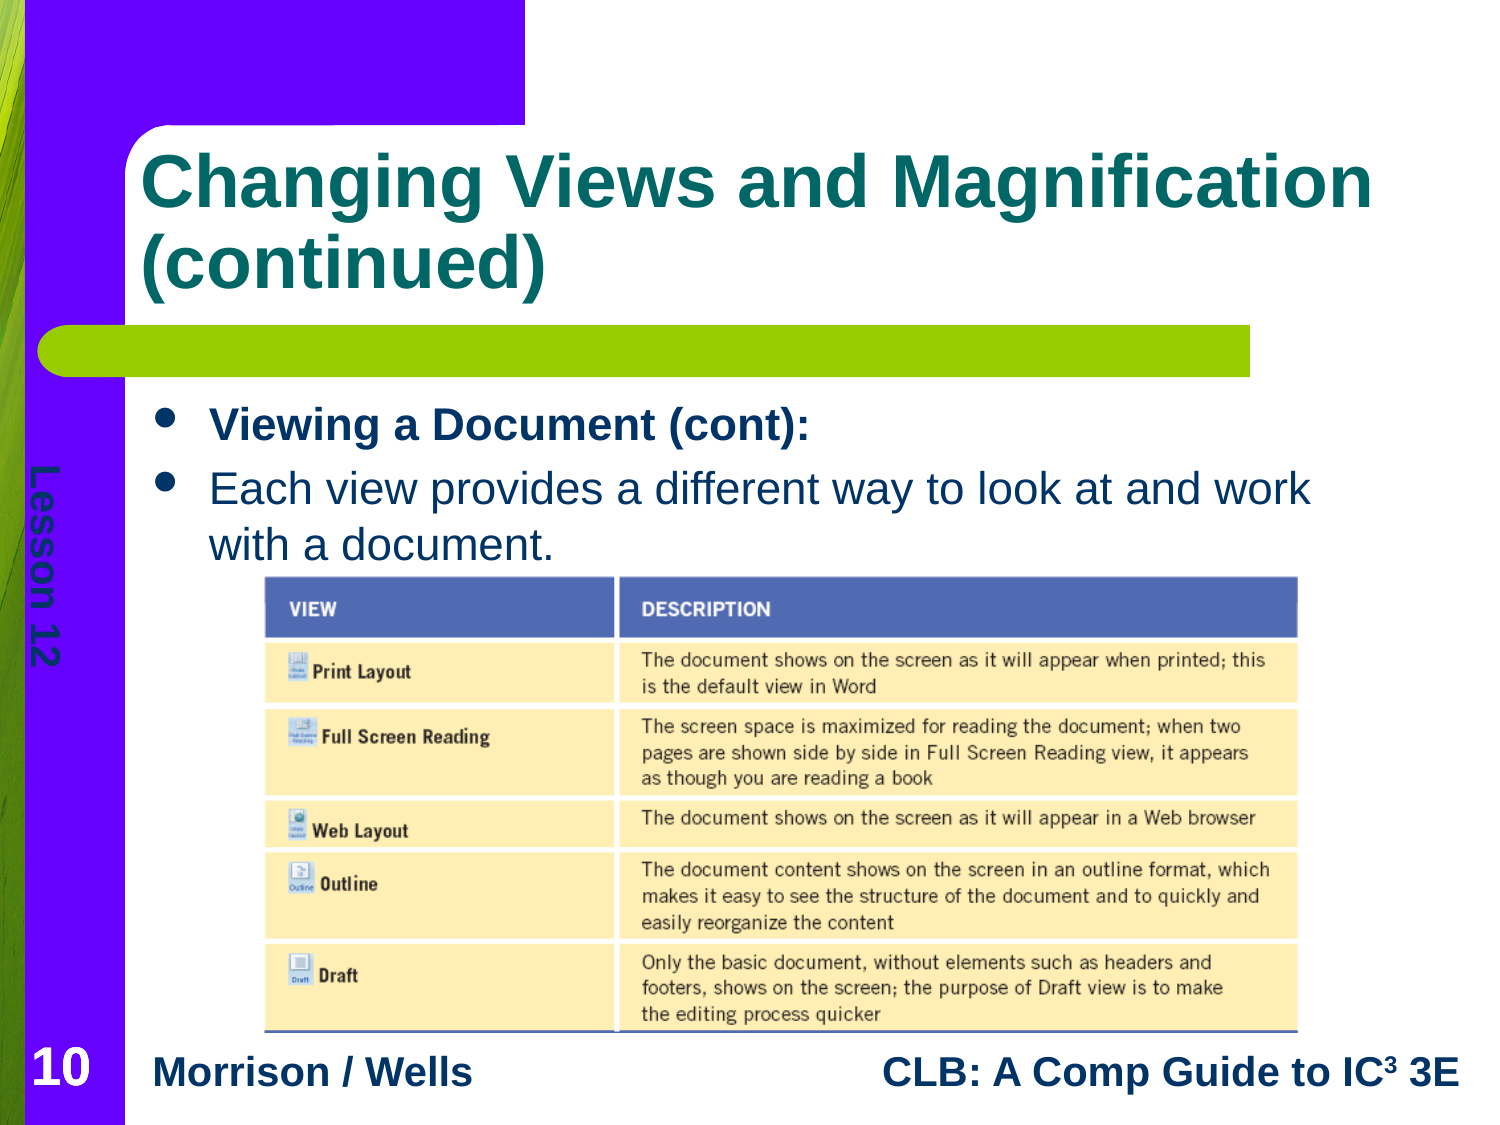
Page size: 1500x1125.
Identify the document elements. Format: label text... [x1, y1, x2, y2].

text_box 10 [13, 1023, 111, 1105]
list Viewing a Document (cont): Each view provides a different way to look at and work with a document. [137, 387, 1400, 551]
picture [0, 0, 25, 1125]
picture [262, 574, 1302, 1034]
title Changing Views and Magnification (continued) [124, 124, 1426, 313]
